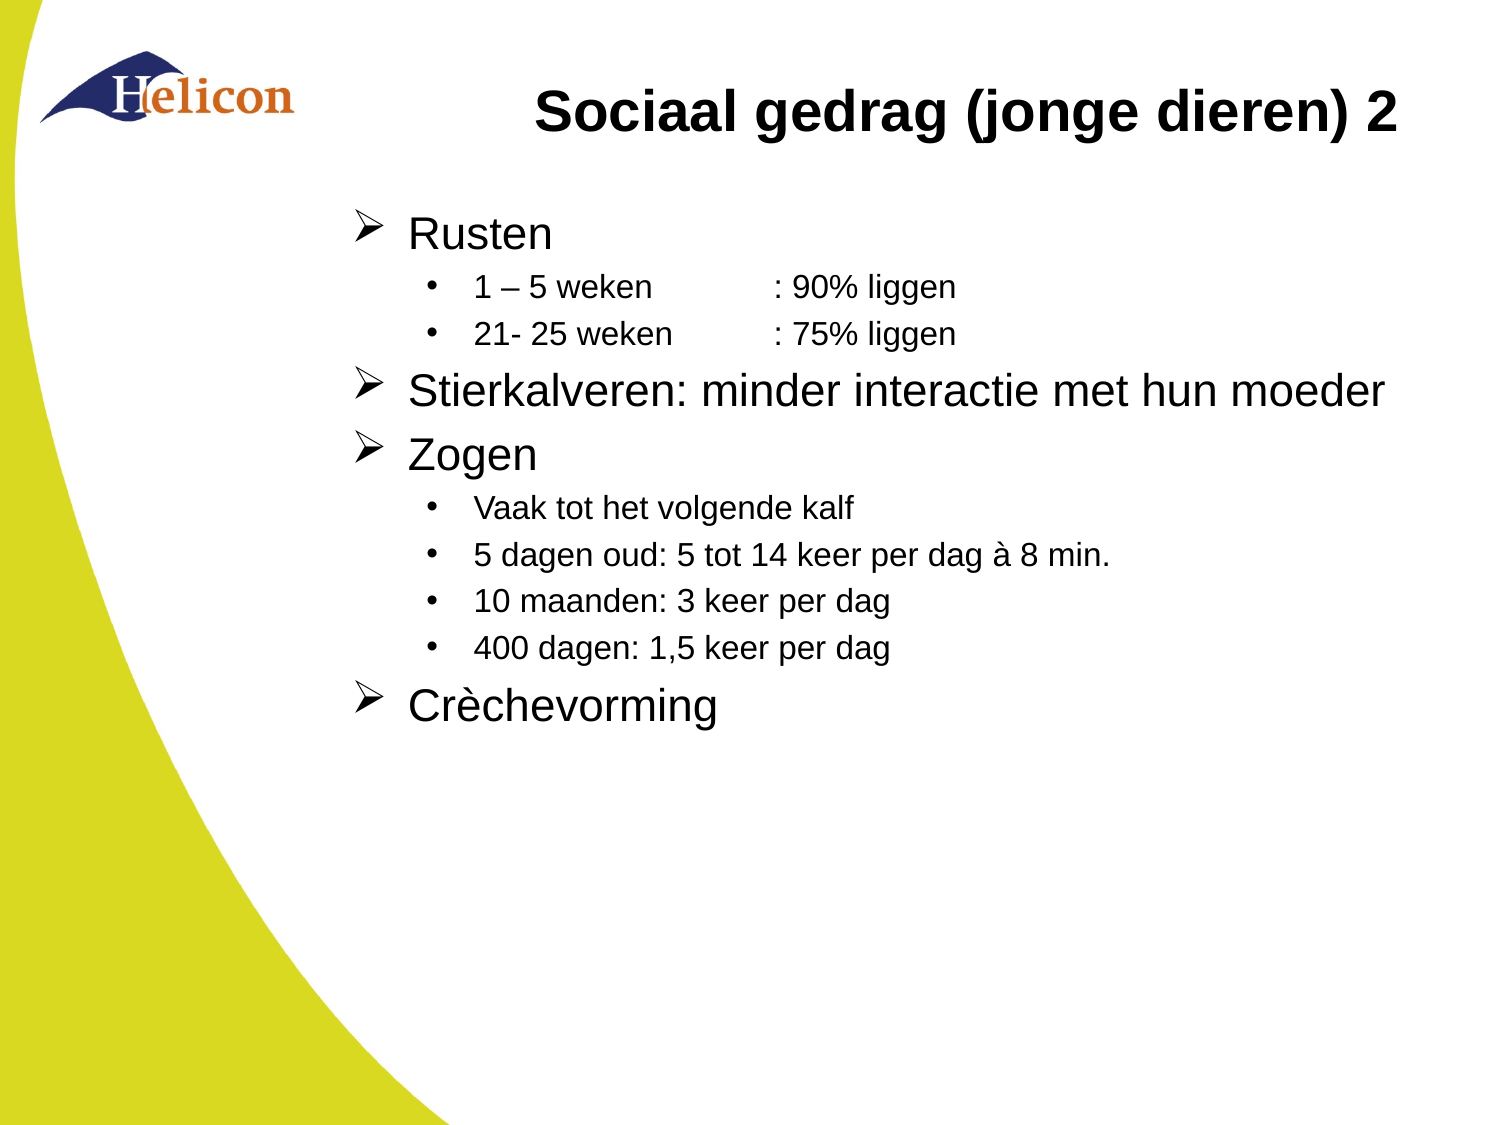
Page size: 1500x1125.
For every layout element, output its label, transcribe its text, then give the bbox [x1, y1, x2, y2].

picture [0, 0, 1500, 1125]
title Sociaal gedrag (jonge dieren) 2 [324, 54, 1415, 161]
list Rusten 1 – 5 weken : 90% liggen 21- 25 weken : 75% liggen Stierkalveren: minder interactie met hun moeder Zogen Vaak tot het volgende kalf 5 dagen oud: 5 tot 14 keer per dag à 8 min. 10 maanden: 3 keer per dag 400 dagen: 1,5 keer per dag Crèchevorming [336, 196, 1425, 1005]
